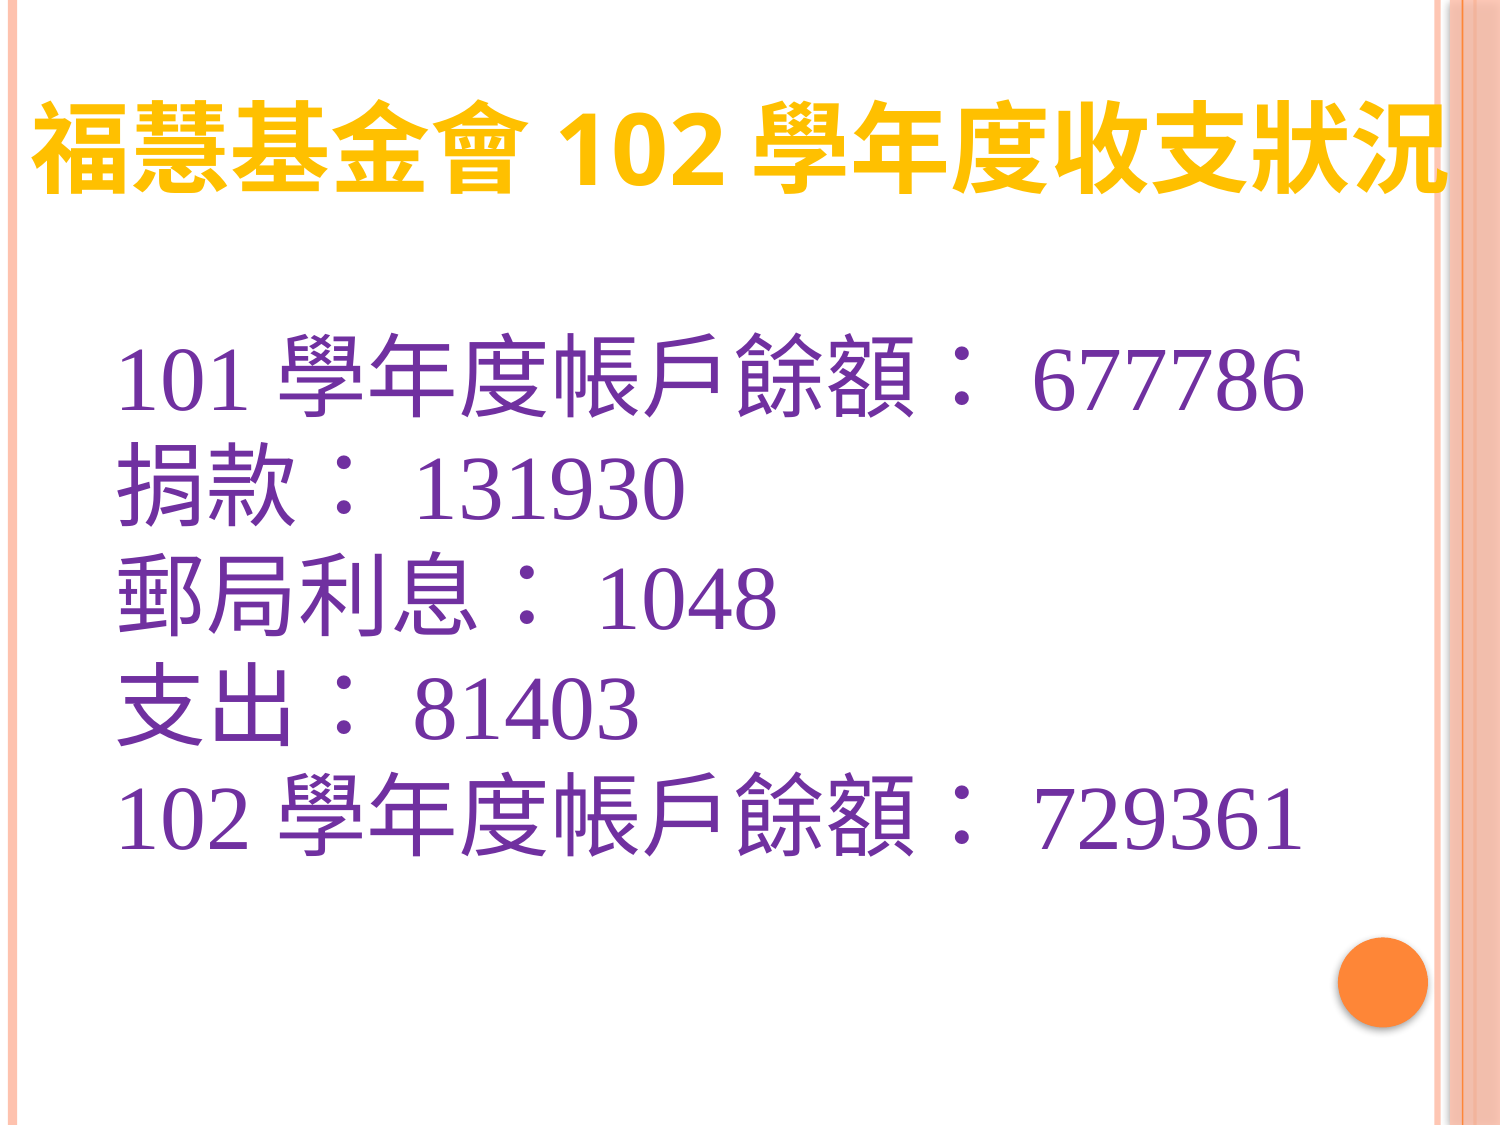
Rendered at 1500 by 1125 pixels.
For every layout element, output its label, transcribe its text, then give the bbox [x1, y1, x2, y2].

text_box 101學年度帳戶餘額：677786 捐款：131930 郵局利息：1048 支出：81403 102學年度帳戶餘額：729361 [100, 310, 1412, 876]
text_box 福慧基金會102學年度收支狀況 [16, 78, 1466, 213]
